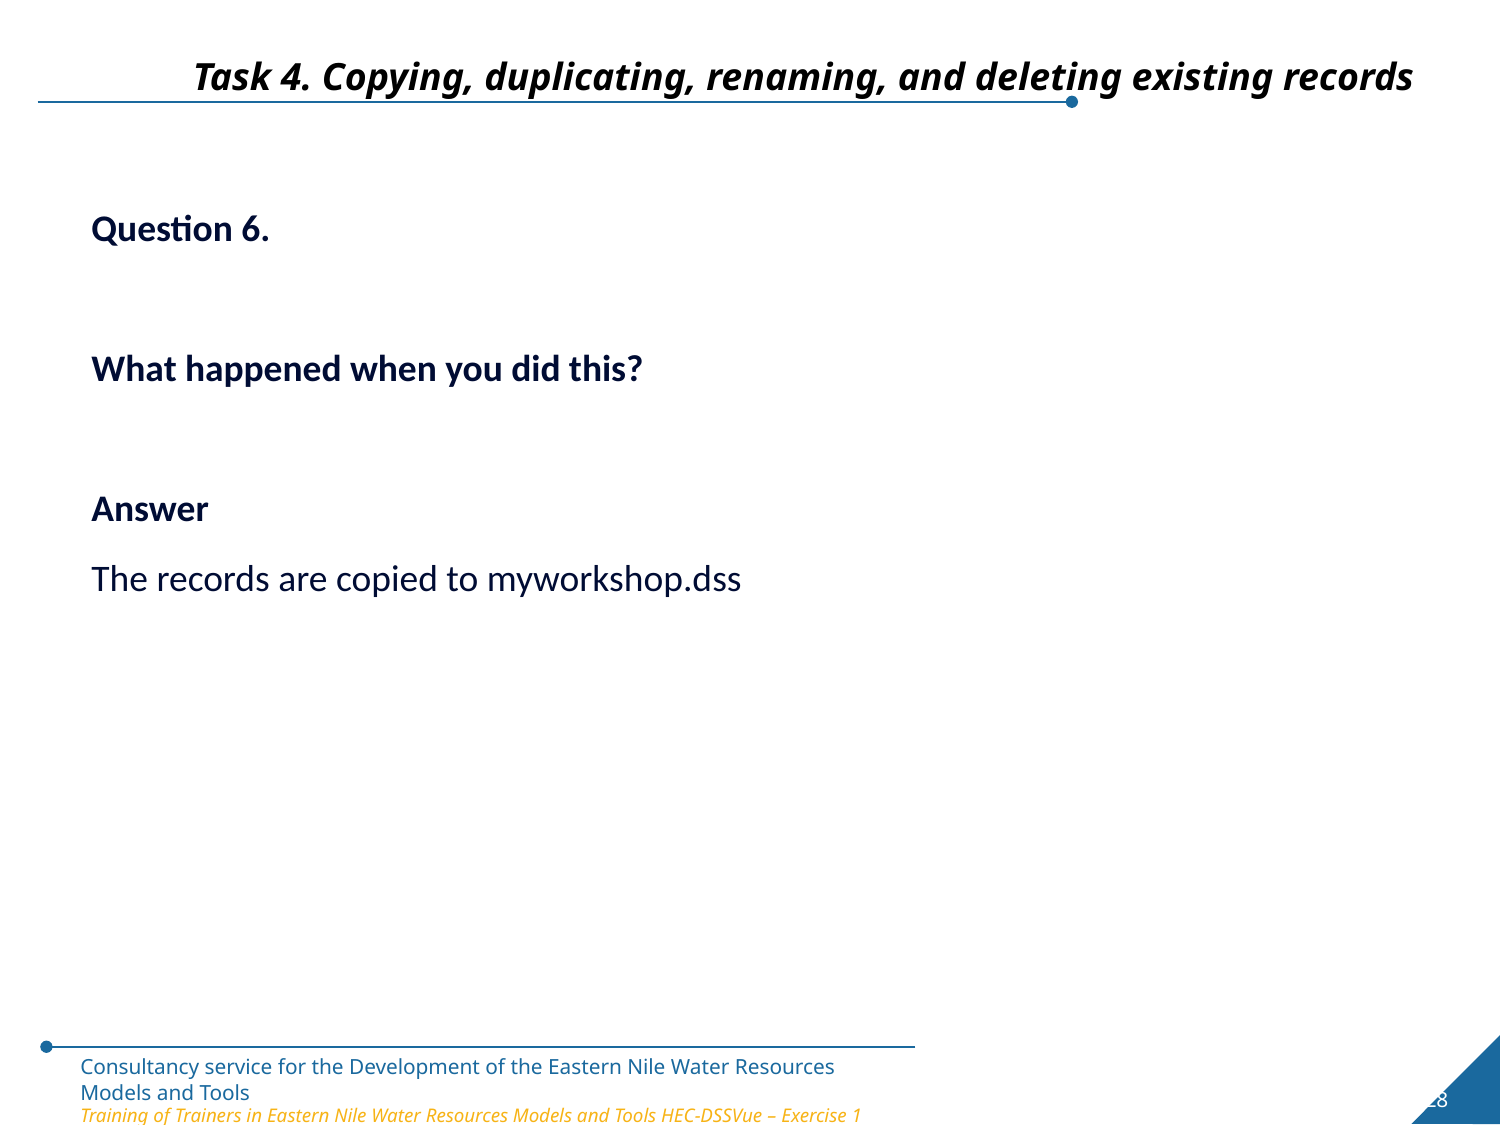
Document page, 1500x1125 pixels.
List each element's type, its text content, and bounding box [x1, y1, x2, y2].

text_box Task 4. Copying, duplicating, renaming, and deleting existing records [178, 22, 1468, 106]
list Question 6. What happened when you did this? Answer The records are copied to myworkshop.dss [76, 196, 1447, 941]
